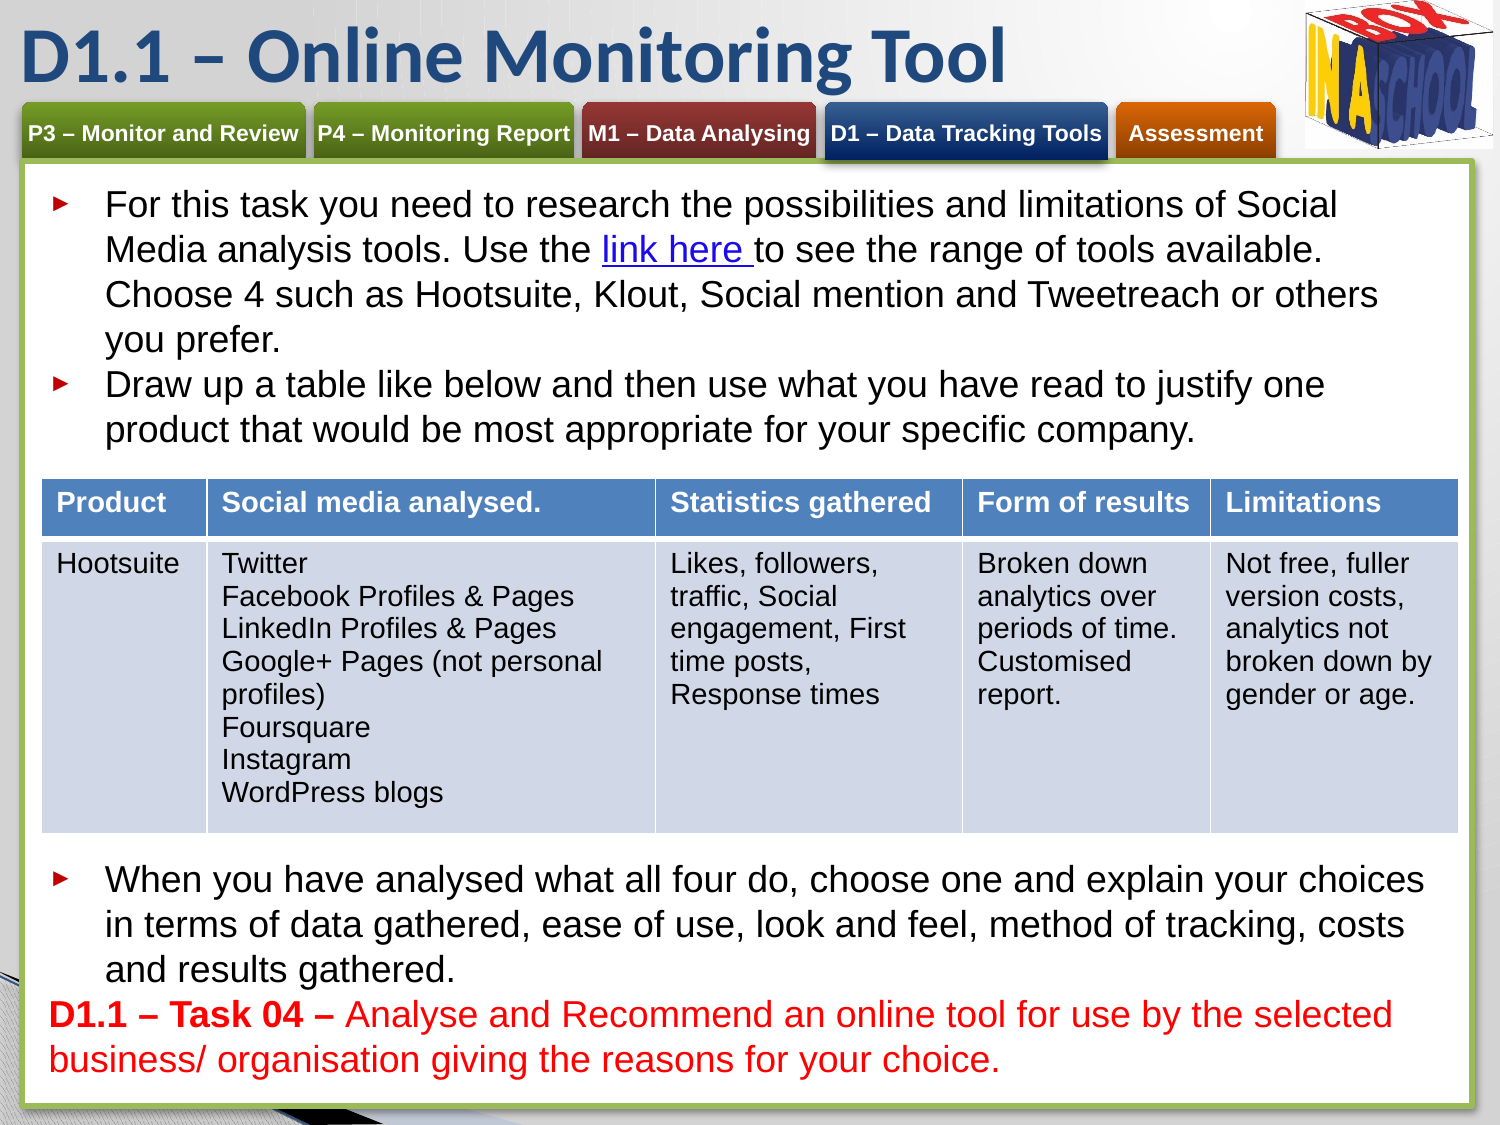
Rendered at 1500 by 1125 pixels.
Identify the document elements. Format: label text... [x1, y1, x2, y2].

table_header Social media analysed. [208, 479, 655, 536]
table_cell Twitter Facebook Profiles & Pages LinkedIn Profiles & Pages Google+ Pages (not personal profiles) Foursquare Instagram WordPress blogs [208, 542, 655, 833]
table_header Statistics gathered [656, 479, 962, 536]
picture [1305, 0, 1494, 149]
text_box For this task you need to research the possibilities and limitations of Social Media analysis tools. Use the link here to see the range of tools available. Choose 4 such as Hootsuite, Klout, Social mention and Tweetreach or others you prefer. Draw up a table like below and then use what you have read to justify one product that would be most appropriate for your specific company. When you have analysed what all four do, choose one and explain your choices in terms of data gathered, ease of use, look and feel, method of tracking, costs and results gathered. D1.1 – Task 04 – Analyse and Recommend an online tool for use by the selected business/ organisation giving the reasons for your choice. [31, 172, 1459, 1088]
table_header Product [42, 479, 206, 536]
picture [281, 1114, 303, 1125]
table_cell Not free, fuller version costs, analytics not broken down by gender or age. [1211, 542, 1458, 833]
table_cell Broken down analytics over periods of time. Customised report. [963, 542, 1210, 833]
table_header Form of results [963, 479, 1210, 536]
table_cell Hootsuite [42, 542, 206, 833]
title D1.1 – Online Monitoring Tool [5, 0, 1270, 102]
table_cell Likes, followers, traffic, Social engagement, First time posts, Response times [656, 542, 962, 833]
table_header Limitations [1211, 479, 1458, 536]
